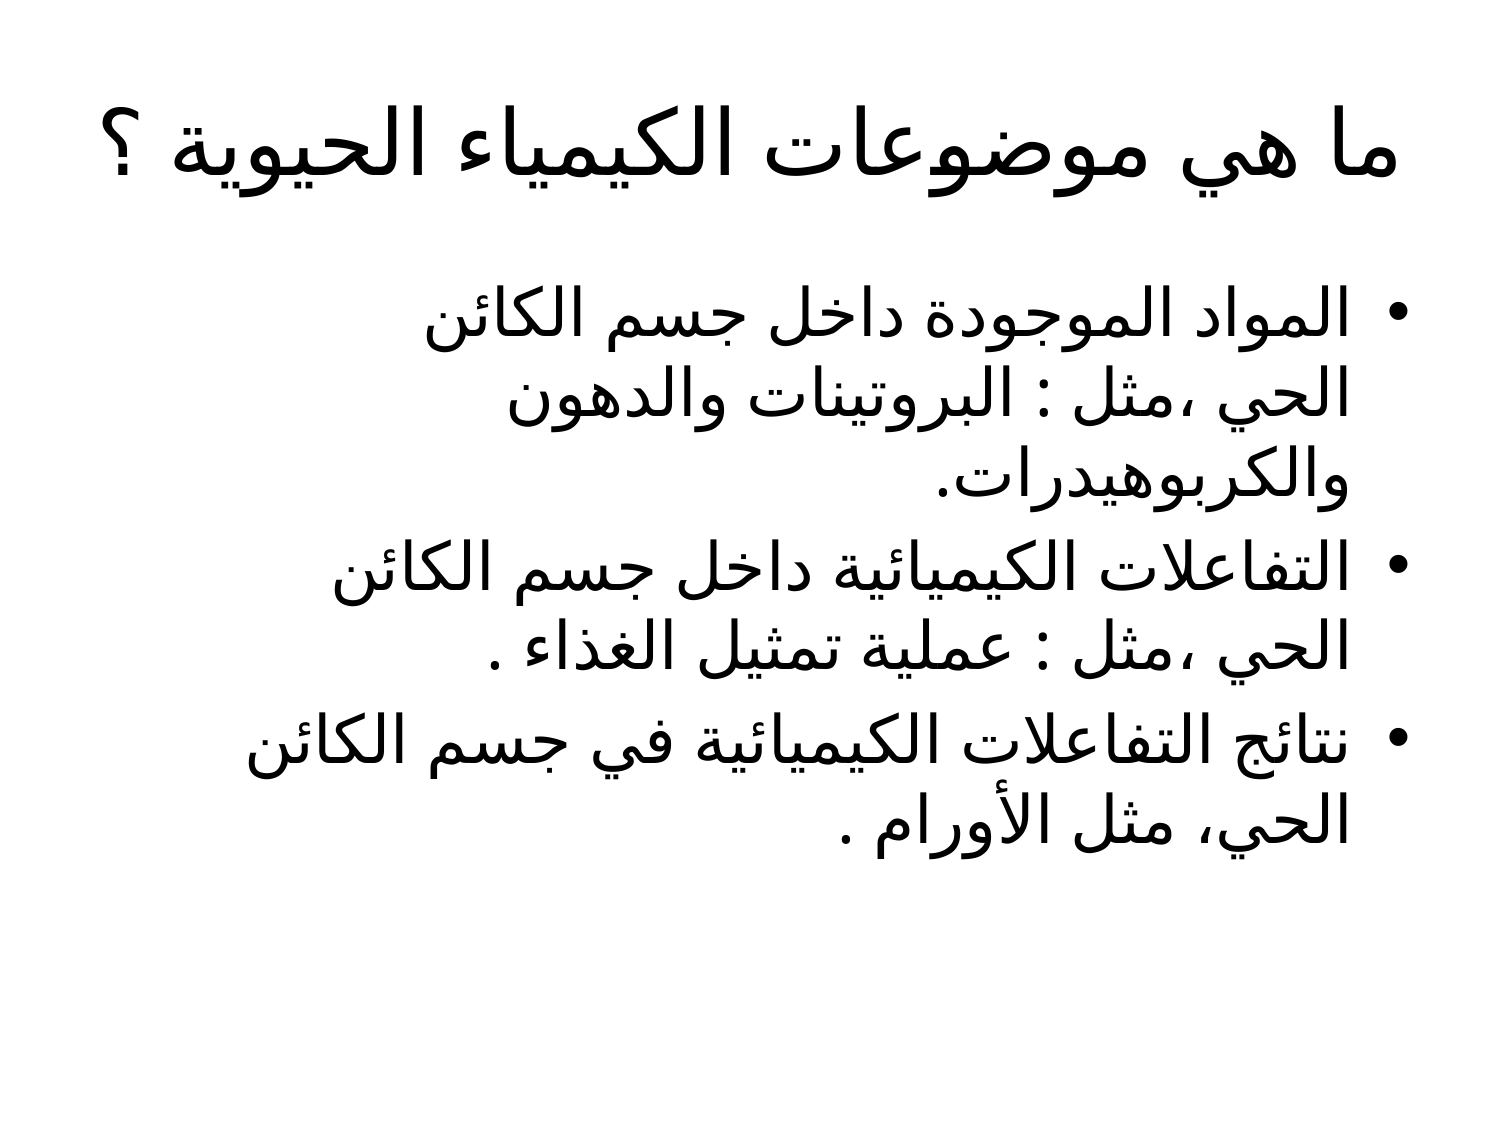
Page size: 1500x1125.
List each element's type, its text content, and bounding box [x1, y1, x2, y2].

list المواد الموجودة داخل جسم الكائن الحي ،مثل : البروتينات والدهون والكربوهيدرات. التفاعلات الكيميائية داخل جسم الكائن الحي ،مثل : عملية تمثيل الغذاء . نتائج التفاعلات الكيميائية في جسم الكائن الحي، مثل الأورام . [75, 262, 1425, 1005]
title ما هي موضوعات الكيمياء الحيوية ؟ [75, 45, 1425, 233]
